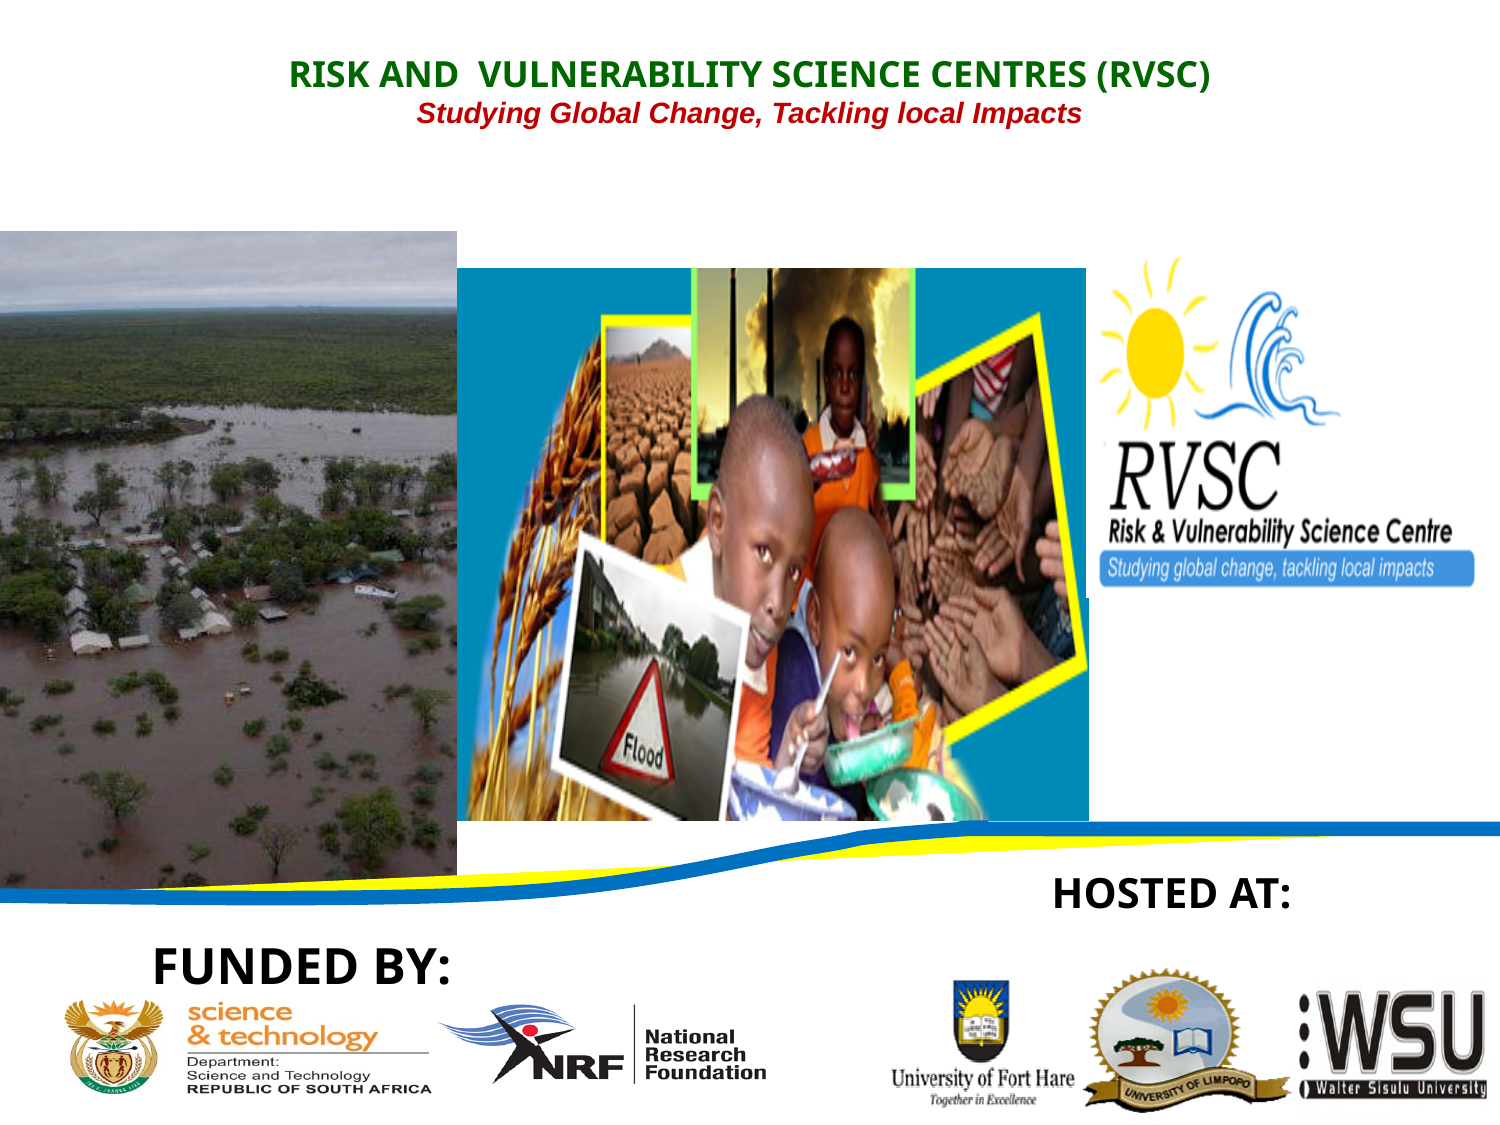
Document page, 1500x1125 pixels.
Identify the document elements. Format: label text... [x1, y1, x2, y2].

title RISK AND VULNERABILITY SCIENCE CENTRES (RVSC) Studying Global Change, Tackling local Impacts [74, 44, 1426, 138]
text_box FUNDED BY: [56, 928, 547, 999]
picture [464, 268, 1087, 821]
picture [64, 999, 773, 1094]
text_box [460, 828, 1500, 896]
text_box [879, 965, 1500, 1125]
picture [1086, 231, 1500, 599]
text_box HOSTED AT: [1021, 860, 1322, 925]
picture [0, 231, 457, 894]
